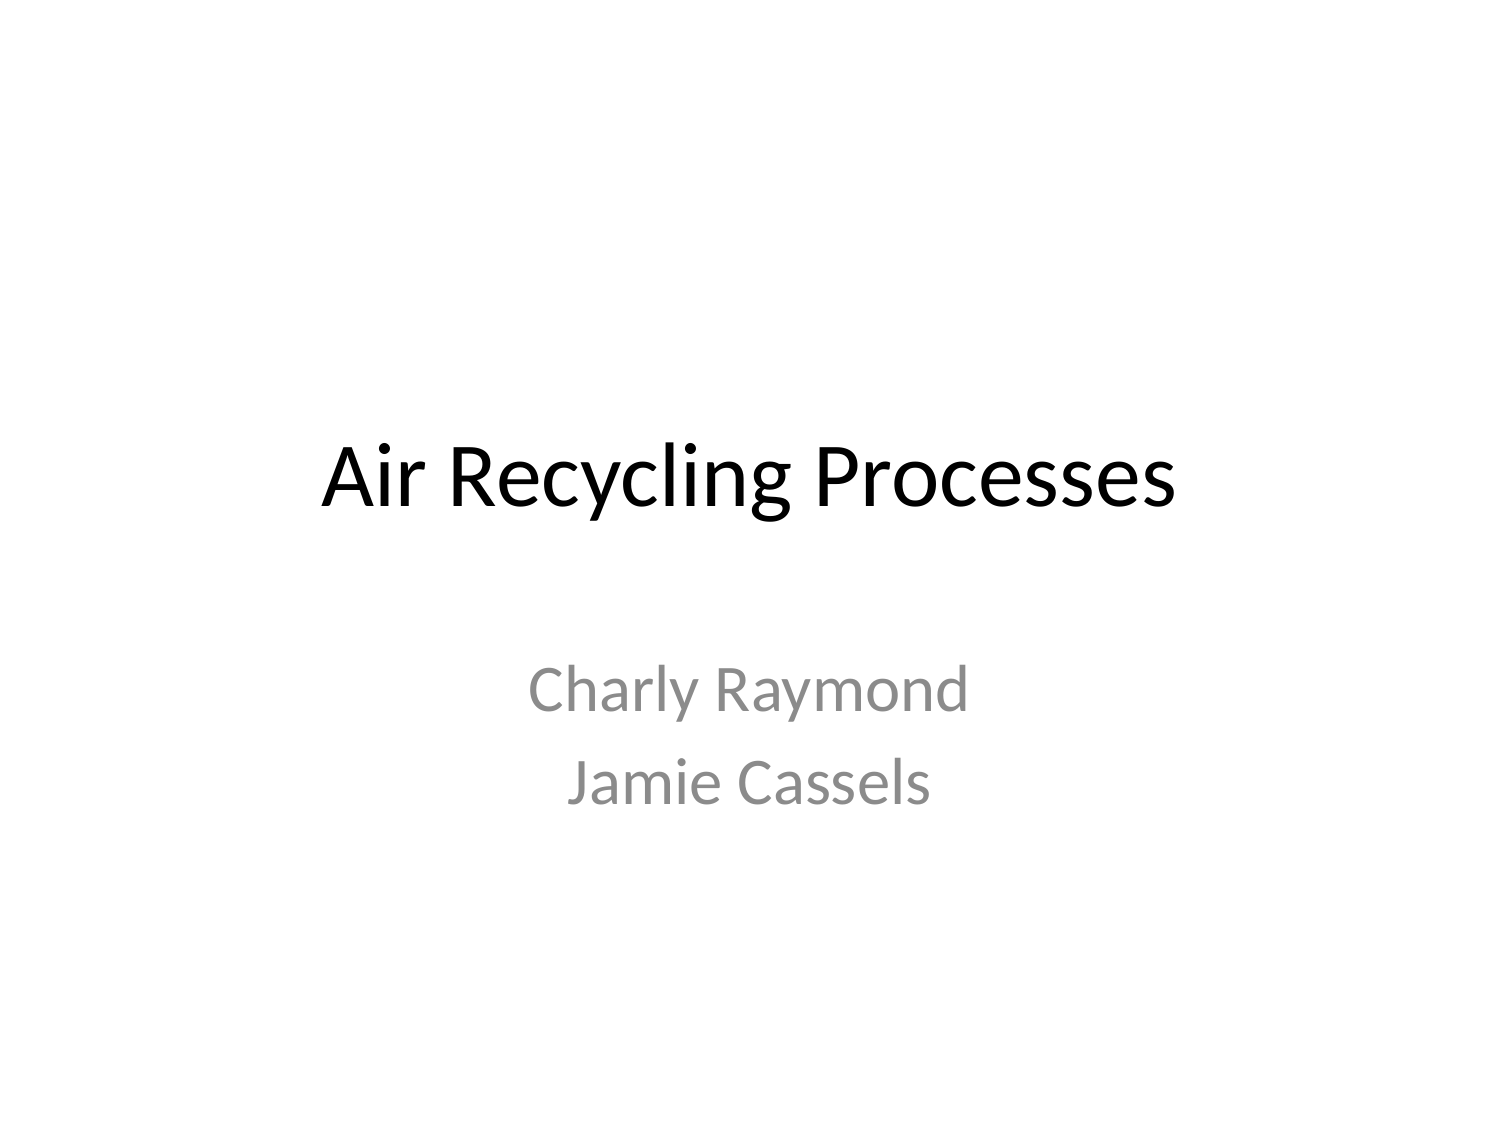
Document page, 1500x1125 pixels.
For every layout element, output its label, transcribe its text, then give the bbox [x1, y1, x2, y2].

subtitle Charly Raymond Jamie Cassels [225, 637, 1275, 925]
title Air Recycling Processes [112, 349, 1388, 591]
